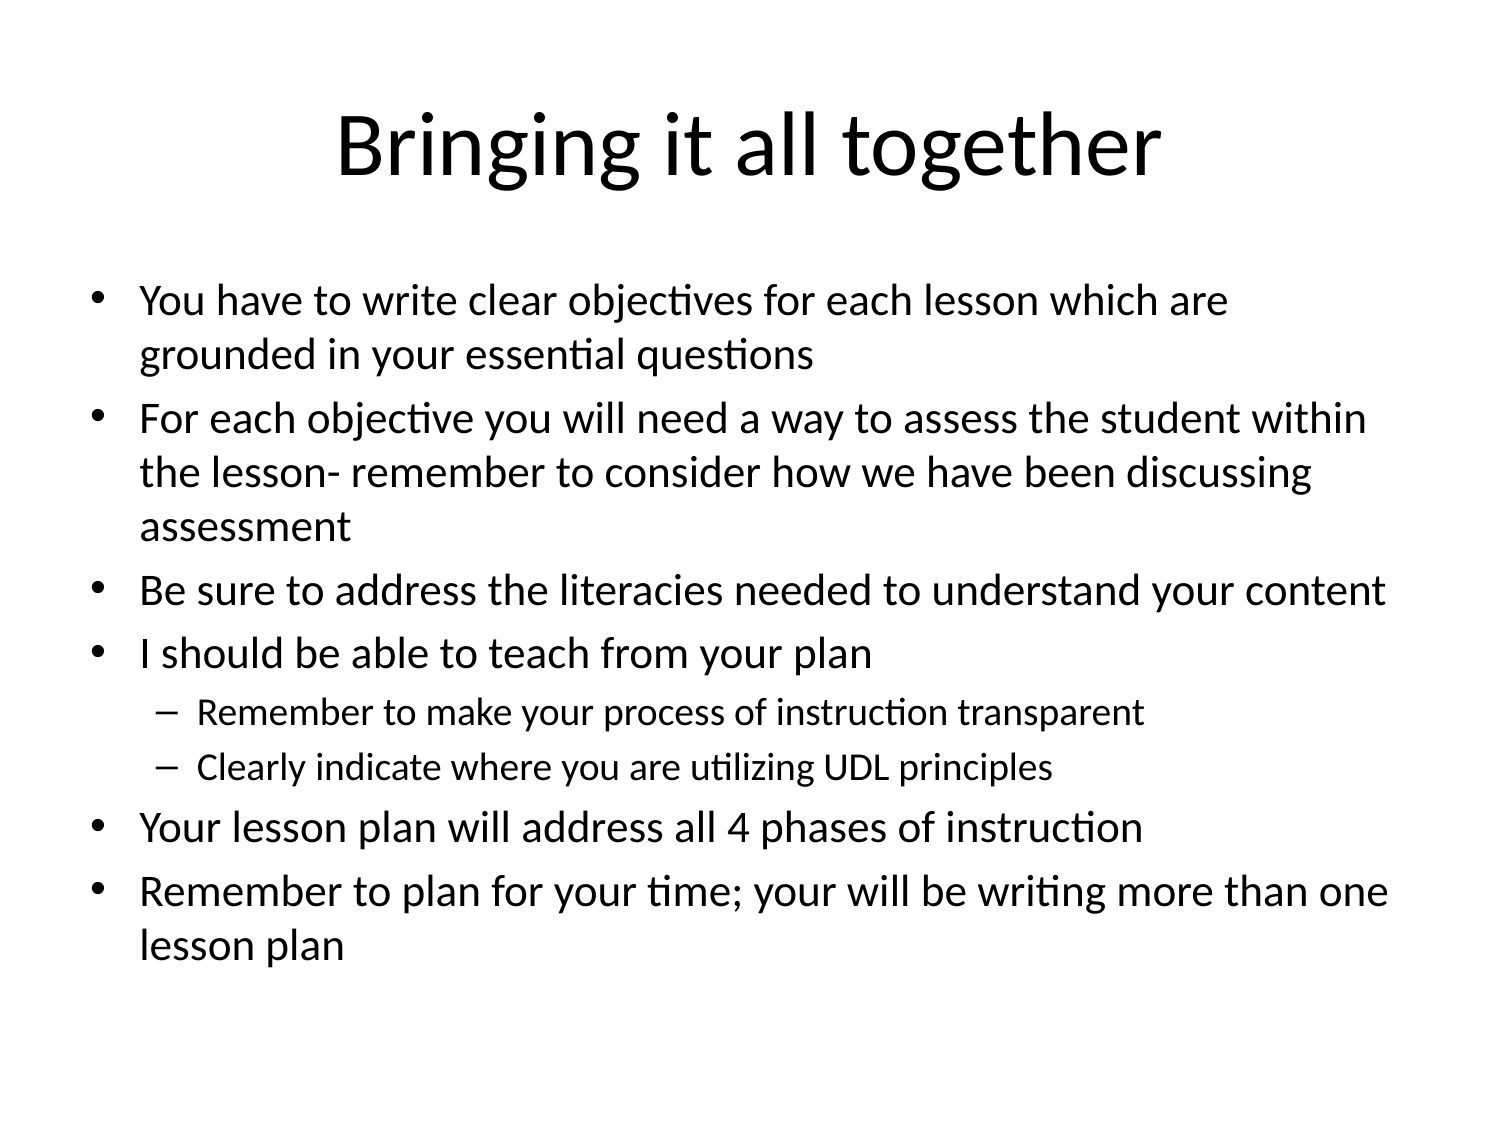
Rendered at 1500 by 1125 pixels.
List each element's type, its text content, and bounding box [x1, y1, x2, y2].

title Bringing it all together [75, 45, 1425, 233]
list You have to write clear objectives for each lesson which are grounded in your essential questions For each objective you will need a way to assess the student within the lesson- remember to consider how we have been discussing assessment Be sure to address the literacies needed to understand your content I should be able to teach from your plan Remember to make your process of instruction transparent Clearly indicate where you are utilizing UDL principles Your lesson plan will address all 4 phases of instruction Remember to plan for your time; your will be writing more than one lesson plan [75, 262, 1425, 1005]
